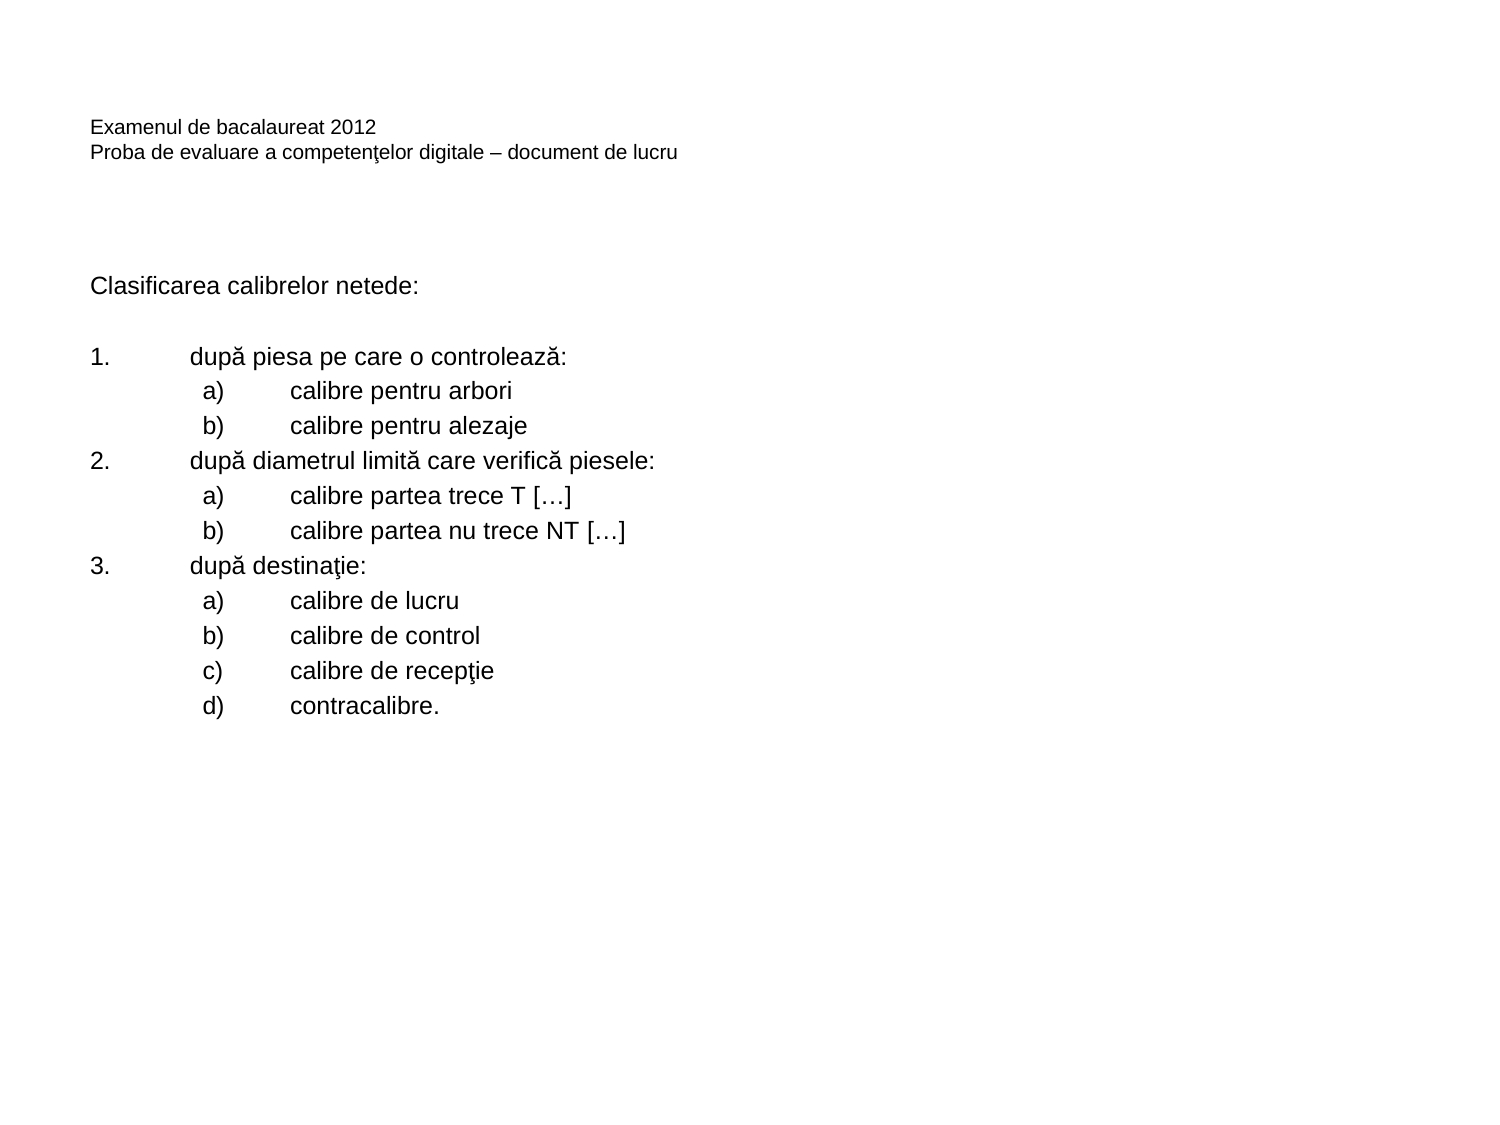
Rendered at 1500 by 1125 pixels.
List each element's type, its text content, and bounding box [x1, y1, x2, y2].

list Clasificarea calibrelor netede: după piesa pe care o controlează: calibre pentru arbori calibre pentru alezaje după diametrul limită care verifică piesele: calibre partea trece T […] calibre partea nu trece NT […] după destinaţie: calibre de lucru calibre de control calibre de recepţie contracalibre. [74, 262, 1426, 1076]
title Examenul de bacalaureat 2012 Proba de evaluare a competenţelor digitale – document de lucru [74, 44, 1426, 233]
